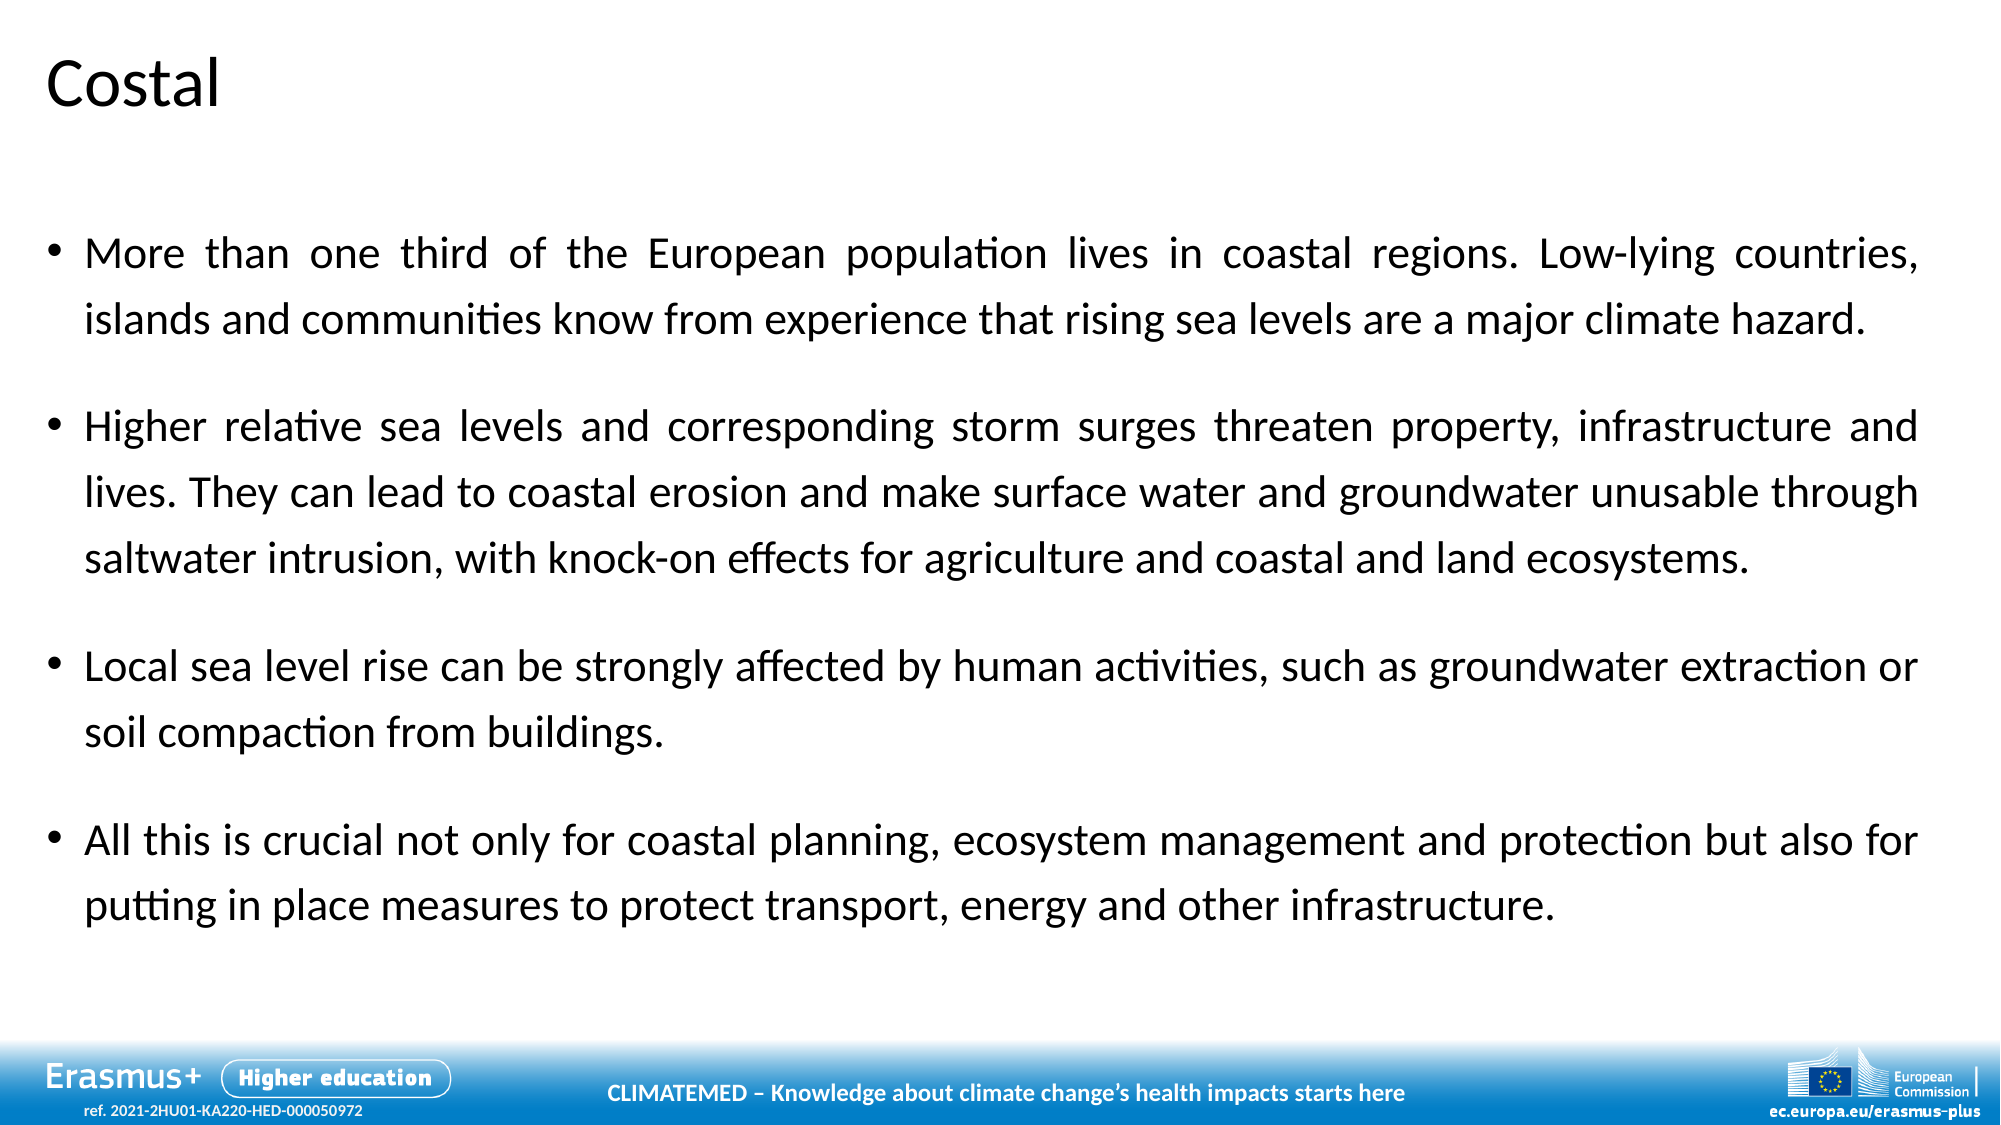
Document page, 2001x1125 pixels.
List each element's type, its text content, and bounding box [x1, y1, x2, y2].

list More than one third of the European population lives in coastal regions. Low-lying countries, islands and communities know from experience that rising sea levels are a major climate hazard. Higher relative sea levels and corresponding storm surges threaten property, infrastructure and lives. They can lead to coastal erosion and make surface water and groundwater unusable through saltwater intrusion, with knock-on effects for agriculture and coastal and land ecosystems. Local sea level rise can be strongly affected by human activities, such as groundwater extraction or soil compaction from buildings. All this is crucial not only for coastal planning, ecosystem management and protection but also for putting in place measures to protect transport, energy and other infrastructure. [31, 203, 1936, 1019]
title Costal [31, 25, 1958, 142]
picture [0, 899, 2000, 1125]
